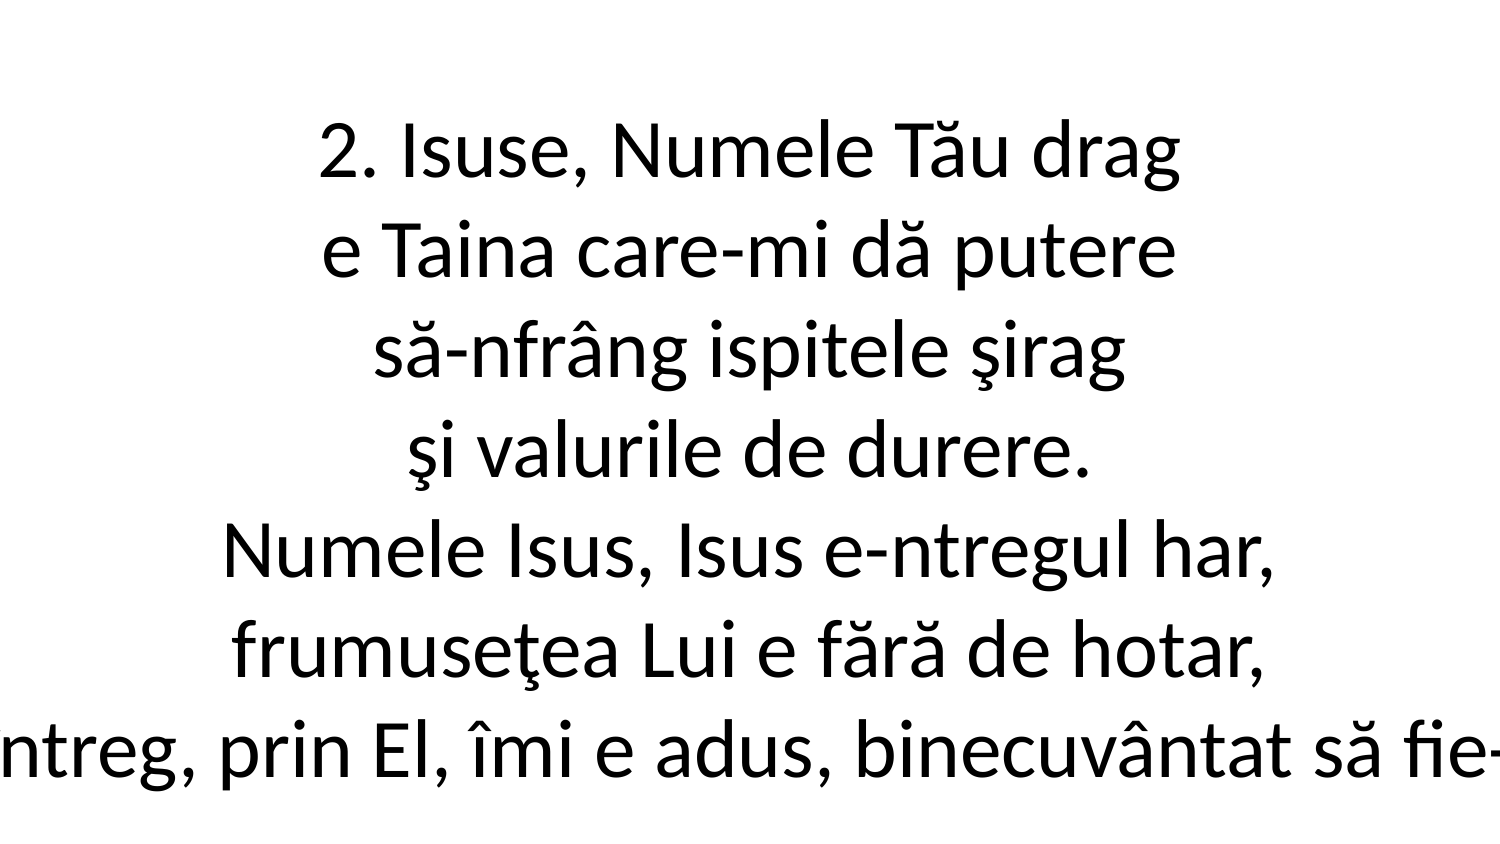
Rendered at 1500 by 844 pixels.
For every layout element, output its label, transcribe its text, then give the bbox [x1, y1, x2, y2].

text_box 2. Isuse, Numele Tău drag e Taina care-mi dă putere să-nfrâng ispitele şirag şi valurile de durere. Numele Isus, Isus e-ntregul har, frumuseţea Lui e fără de hotar, Dumnezeu întreg, prin El, îmi e adus, binecuvântat să fie-n veci, Isus. [0, 42, 1500, 802]
